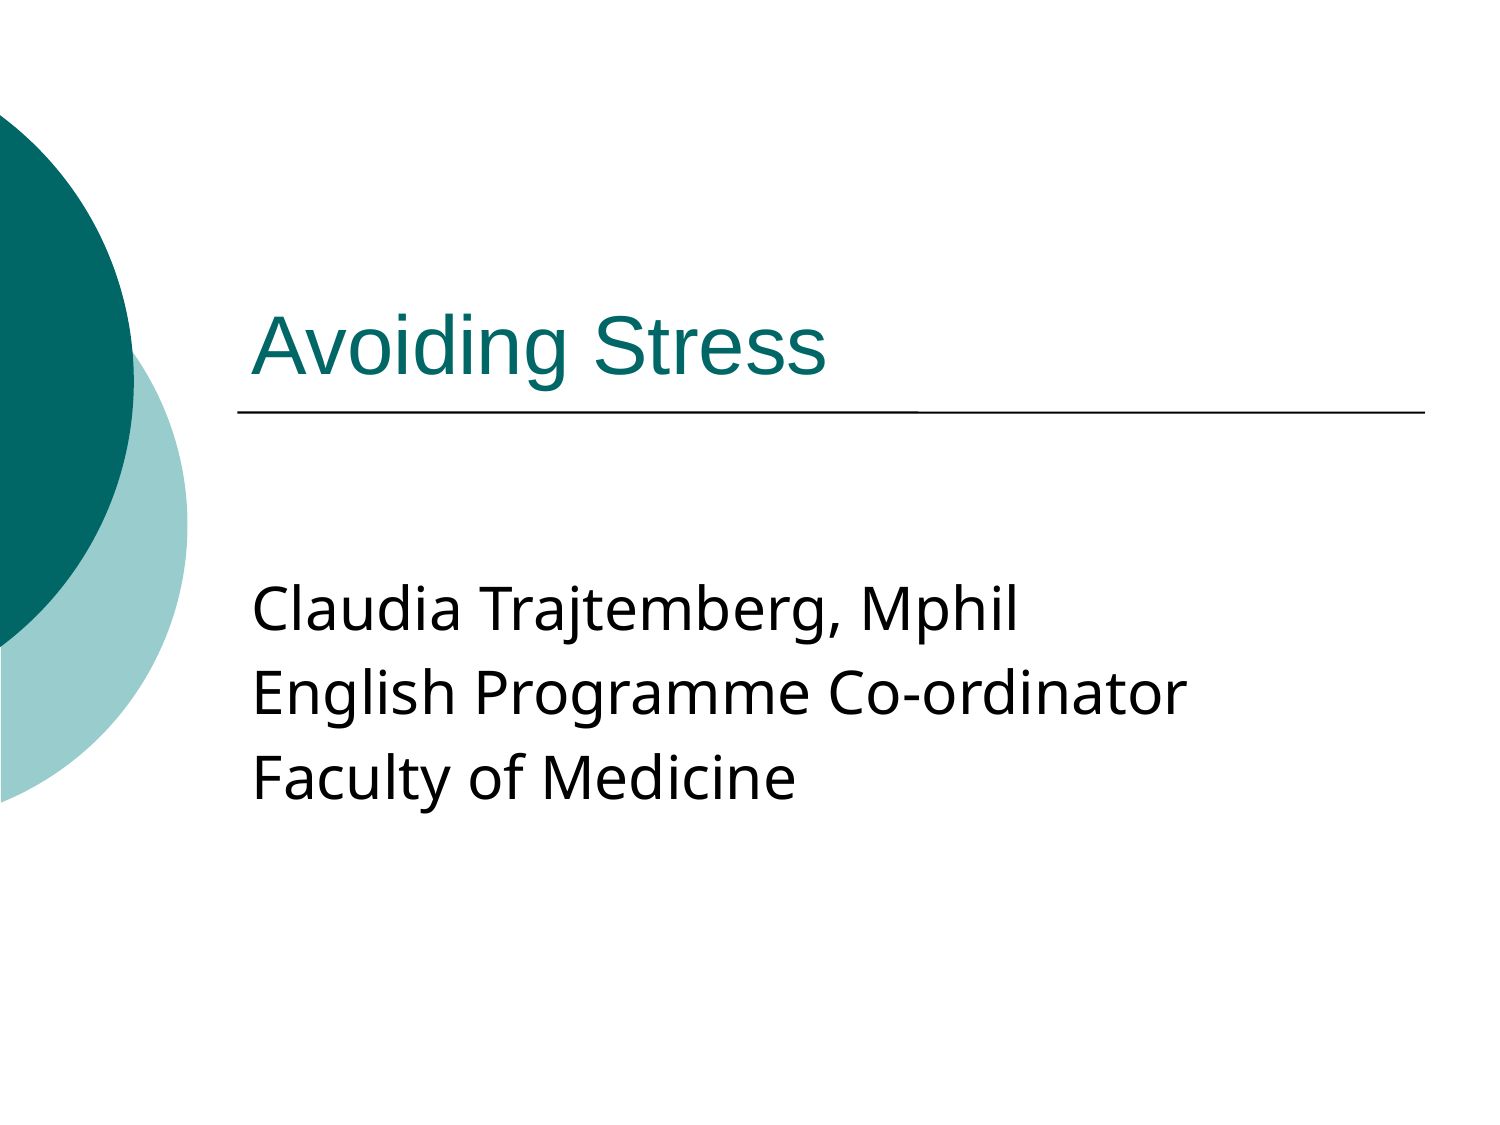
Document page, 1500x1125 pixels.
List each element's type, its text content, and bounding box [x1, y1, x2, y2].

subtitle Claudia Trajtemberg, Mphil English Programme Co-ordinator Faculty of Medicine [236, 561, 1425, 850]
title Avoiding Stress [236, 161, 1425, 399]
